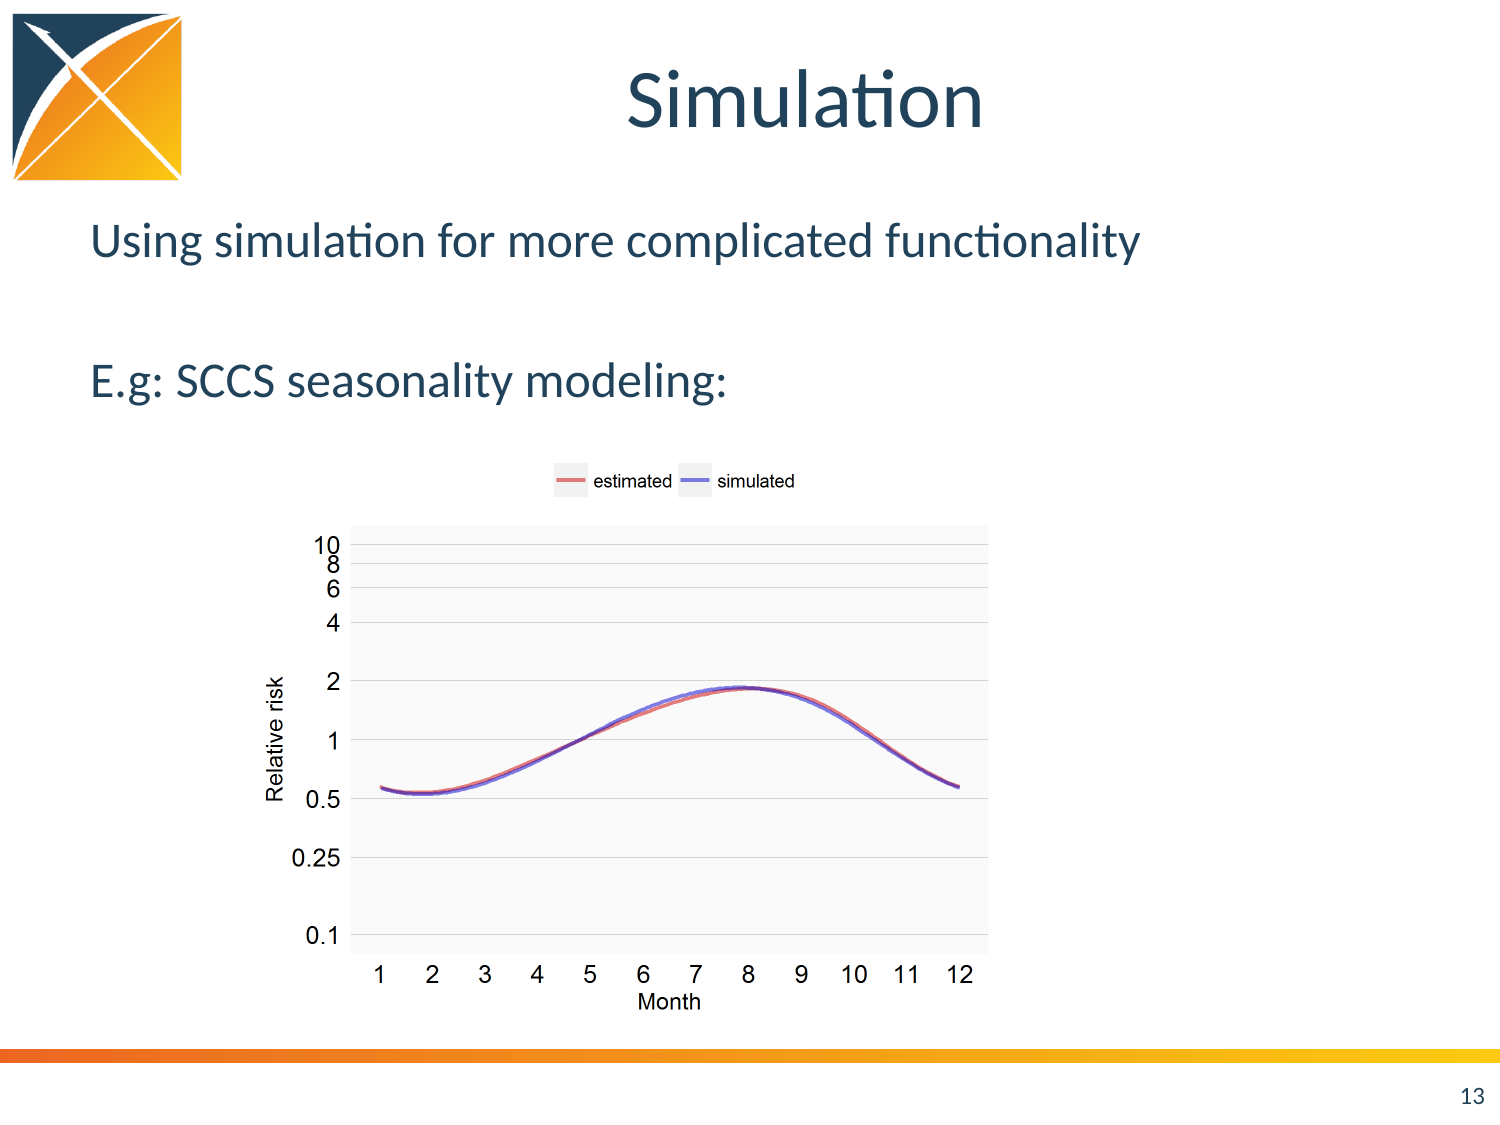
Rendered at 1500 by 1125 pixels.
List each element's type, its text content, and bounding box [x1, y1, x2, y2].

picture [0, 0, 206, 200]
picture [249, 424, 1001, 1026]
slide_number 13 [1149, 1065, 1500, 1125]
title Simulation [187, 24, 1425, 163]
list Using simulation for more complicated functionality E.g: SCCS seasonality modeling: [75, 200, 1425, 1005]
